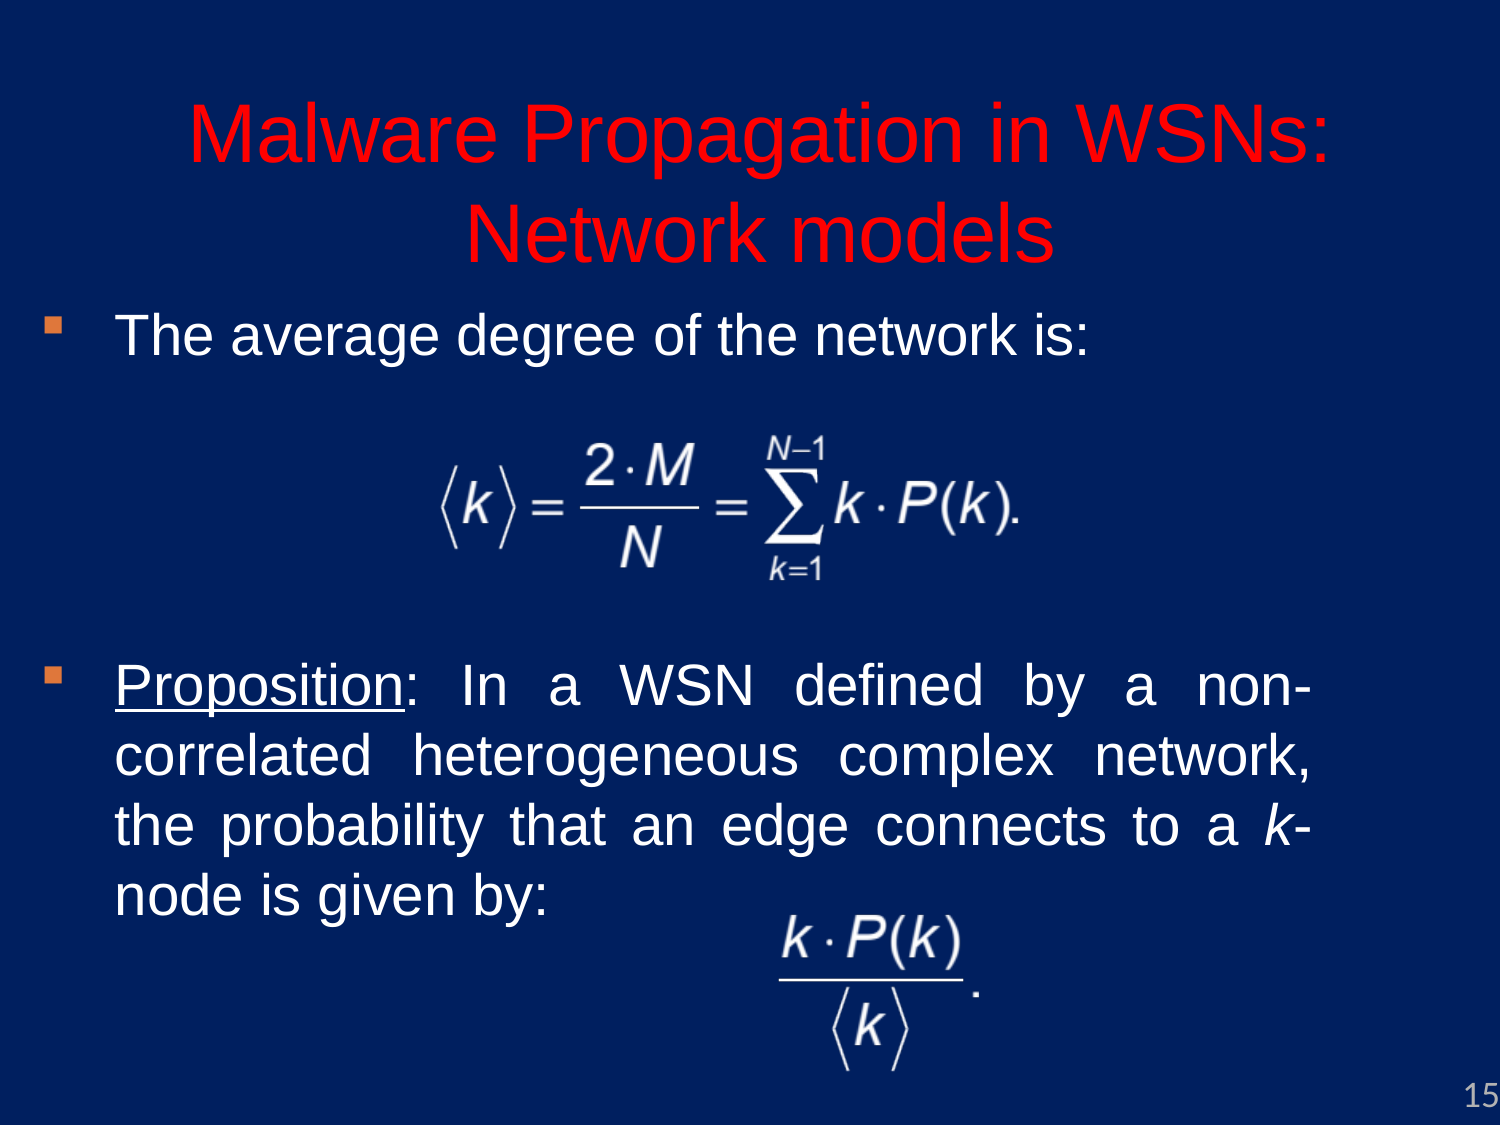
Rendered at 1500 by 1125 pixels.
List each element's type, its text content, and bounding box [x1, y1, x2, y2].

slide_number 15 [1437, 1069, 1500, 1125]
title Malware Propagation in WSNs: Network models [44, 53, 1456, 279]
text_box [774, 899, 980, 1074]
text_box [437, 424, 1019, 586]
text_box The average degree of the network is: Proposition: In a WSN defined by a non-correlated heterogeneous complex network, the probability that an edge connects to a k-node is given by: [37, 297, 1313, 928]
